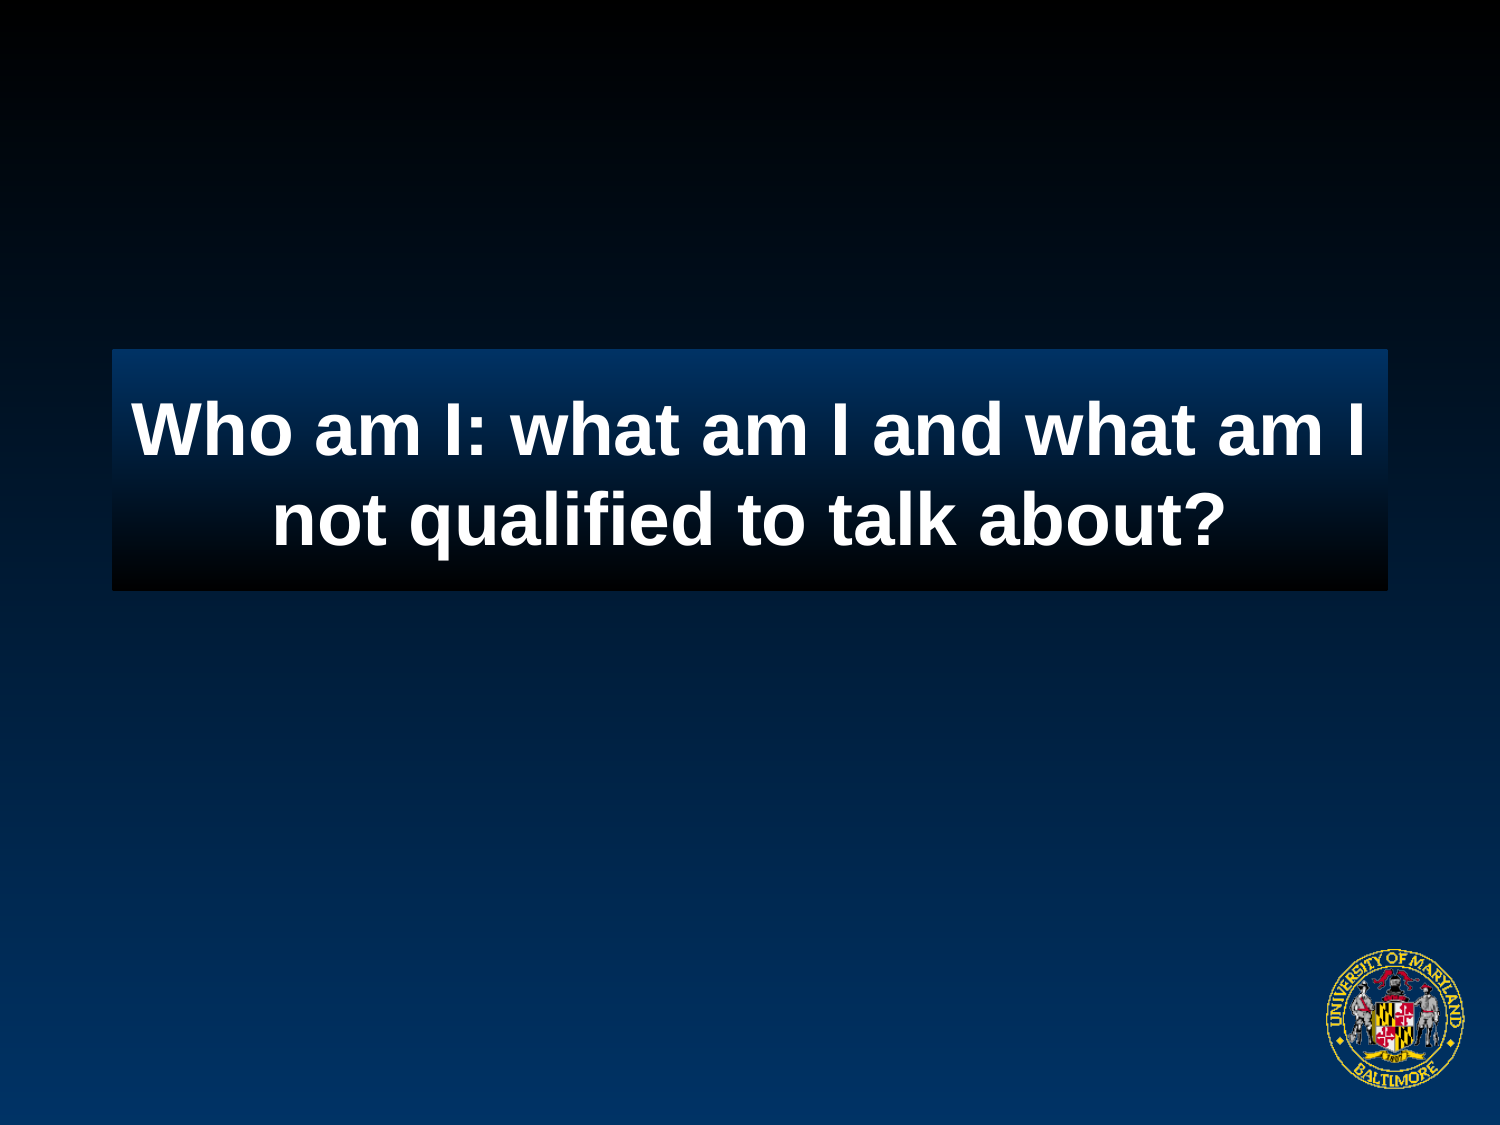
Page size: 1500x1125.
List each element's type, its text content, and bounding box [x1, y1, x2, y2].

title Who am I: what am I and what am I not qualified to talk about? [112, 349, 1388, 591]
picture [1325, 949, 1468, 1108]
